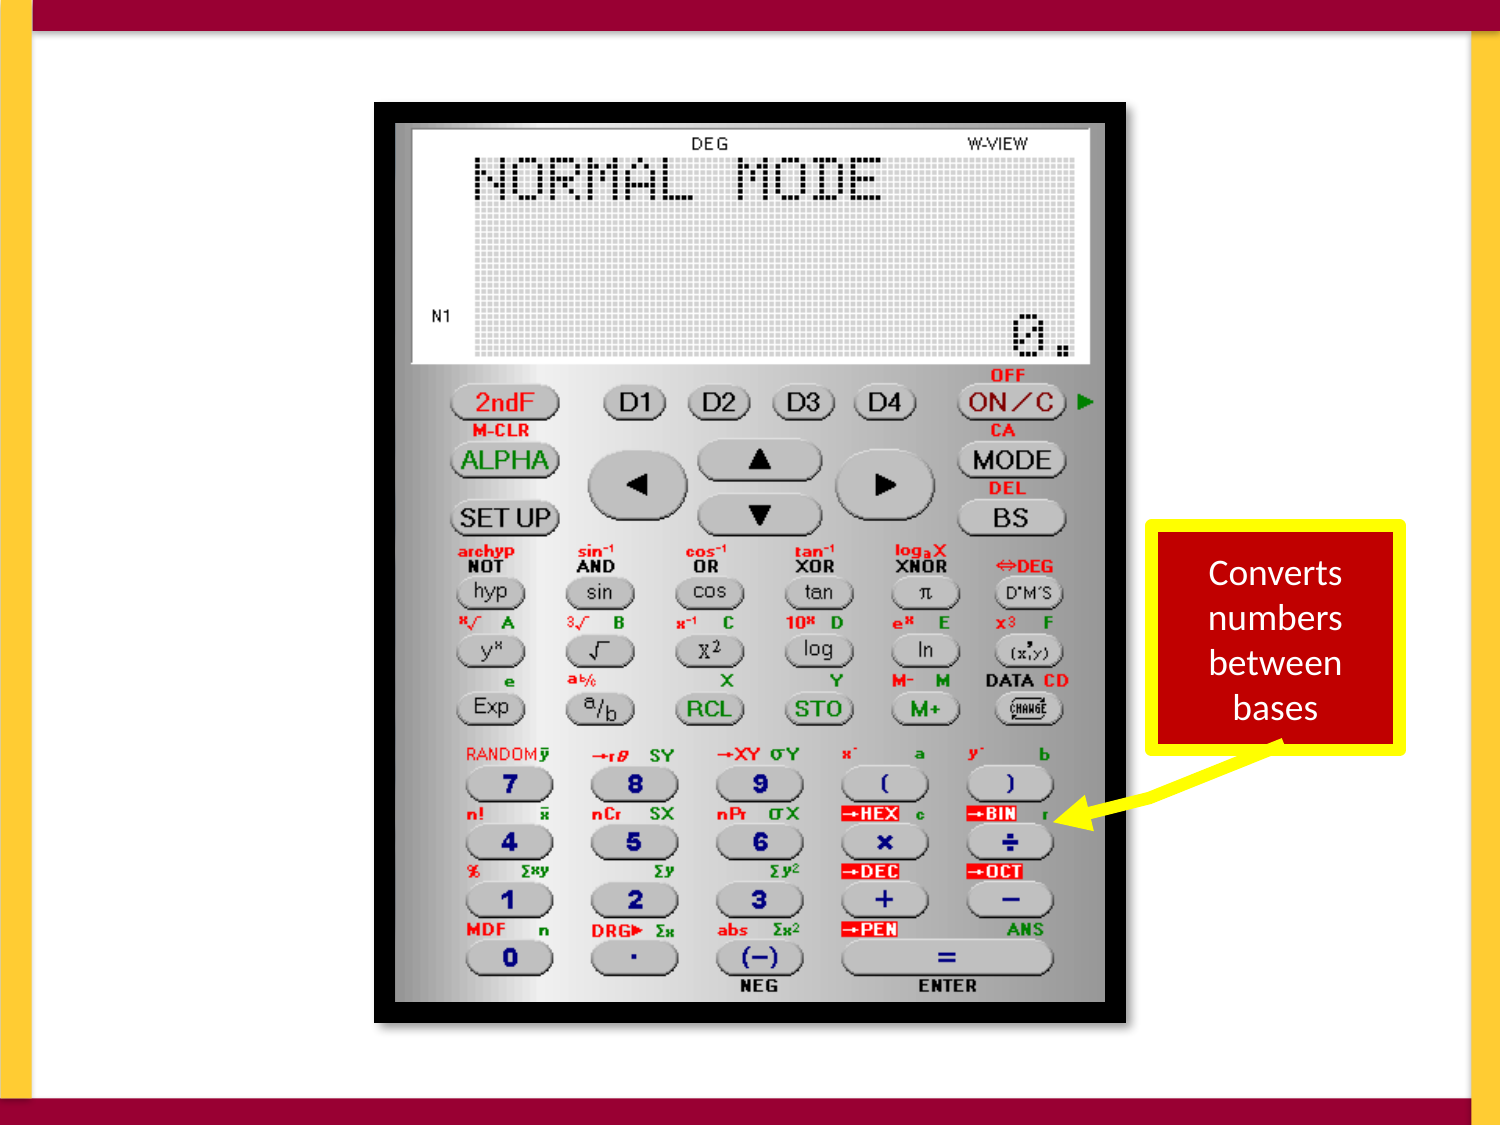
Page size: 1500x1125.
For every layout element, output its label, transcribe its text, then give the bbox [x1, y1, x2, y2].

picture [395, 123, 1105, 1002]
text_box Converts numbers between bases [1052, 523, 1402, 826]
